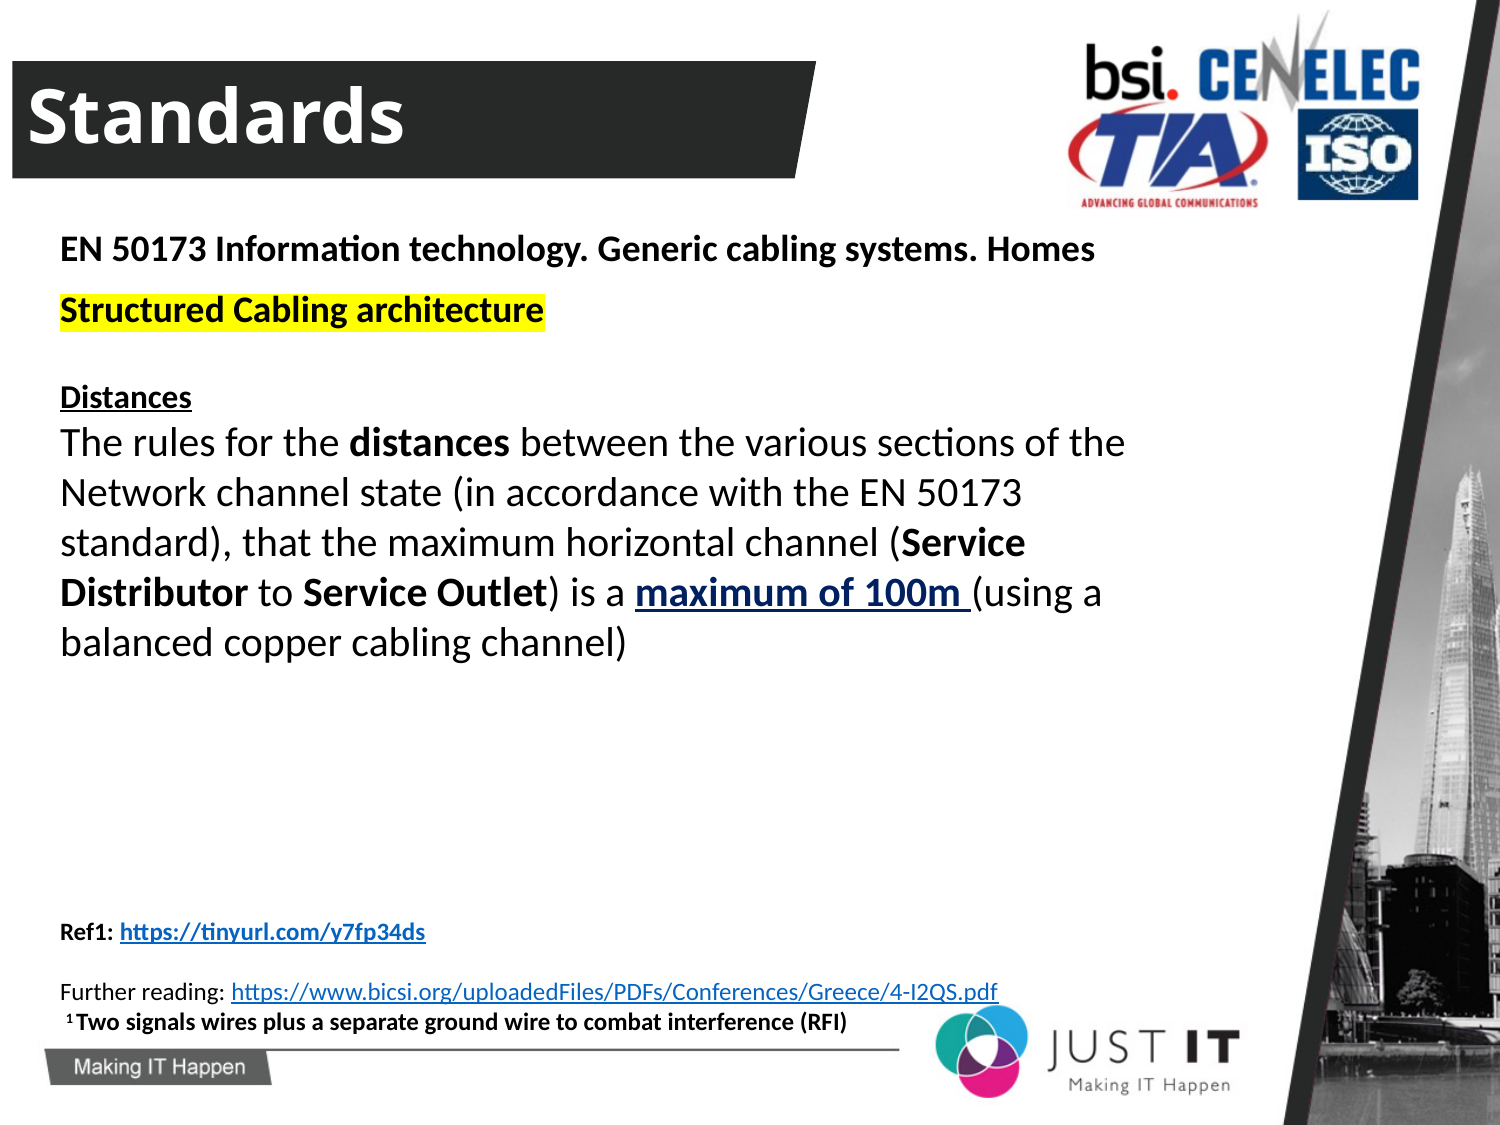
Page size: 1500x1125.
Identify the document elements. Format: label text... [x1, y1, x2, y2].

text_box Ref1: https://tinyurl.com/y7fp34ds Further reading: https://www.bicsi.org/uploadedFiles/PDFs/Conferences/Greece/4-I2QS.pdf 1 Two signals wires plus a separate ground wire to combat interference (RFI) [45, 908, 1019, 1044]
picture [0, 0, 1500, 1125]
text_box Structured Cabling architecture Distances The rules for the distances between the various sections of the Network channel state (in accordance with the EN 50173 standard), that the maximum horizontal channel (Service Distributor to Service Outlet) is a maximum of 100m (using a balanced copper cabling channel) [45, 277, 1218, 713]
title Standards [12, 61, 927, 179]
text_box EN 50173 Information technology. Generic cabling systems. Homes [45, 216, 1270, 276]
